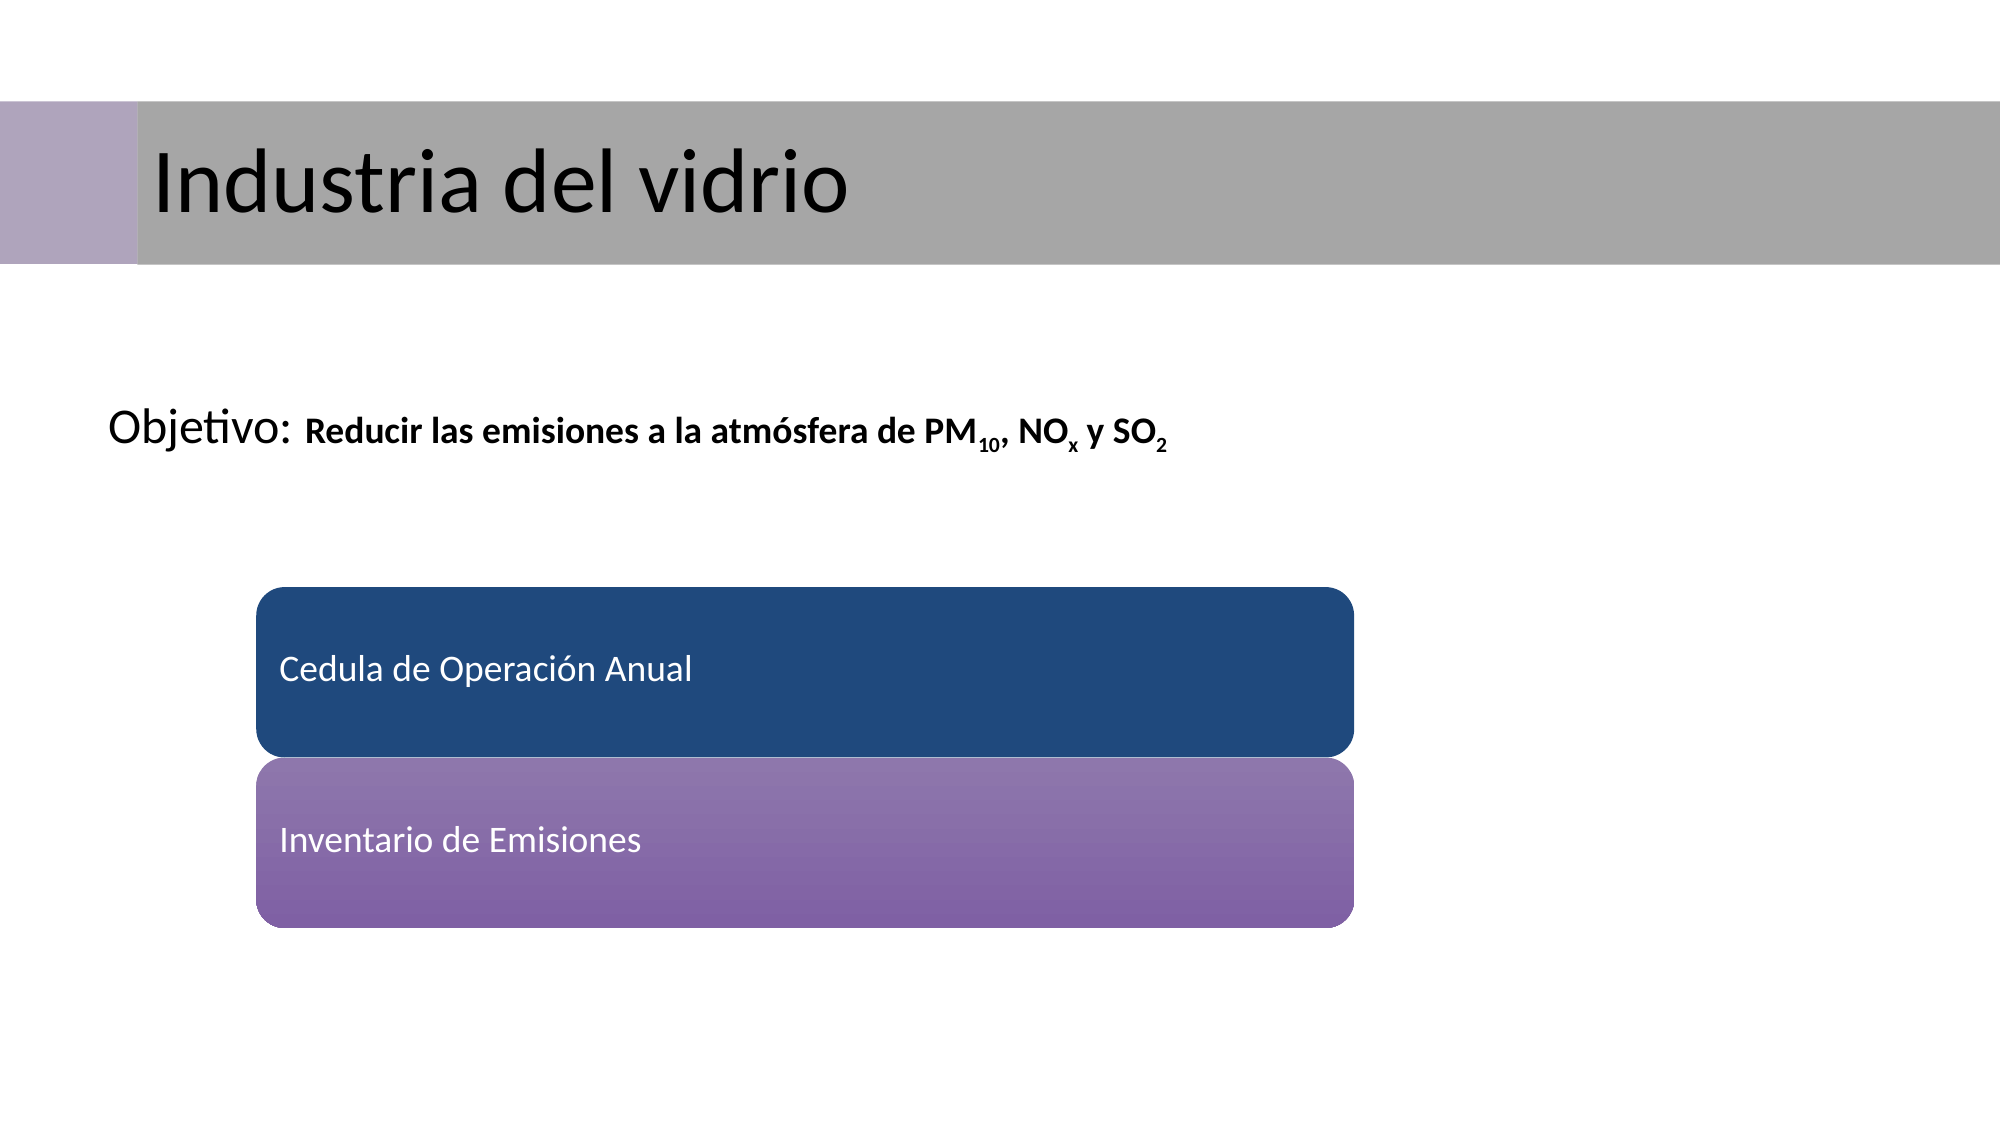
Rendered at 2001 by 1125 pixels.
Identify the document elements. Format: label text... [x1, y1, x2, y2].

text_box Objetivo: Reducir las emisiones a la atmósfera de PM10, NOx y SO2 [93, 386, 1851, 465]
text_box [0, 101, 138, 264]
title Industria del vidrio [137, 101, 2000, 265]
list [256, 587, 1355, 928]
